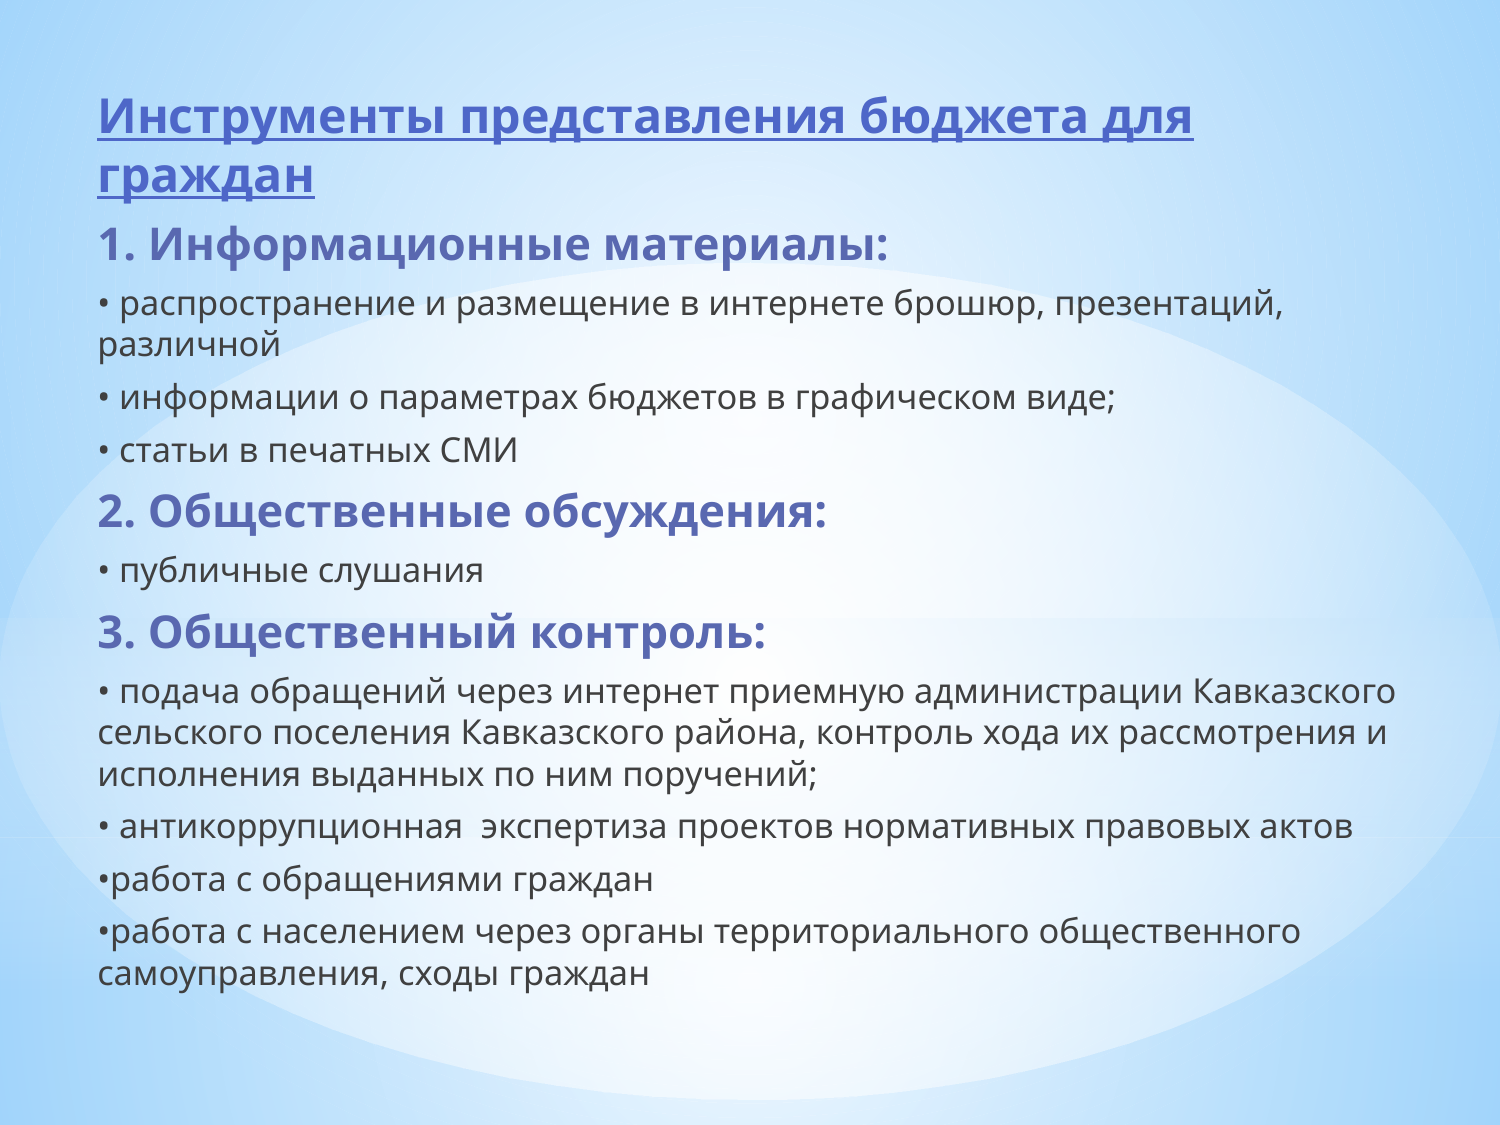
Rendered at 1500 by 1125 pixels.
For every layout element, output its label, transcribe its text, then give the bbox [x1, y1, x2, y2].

list Инструменты представления бюджета для граждан 1. Информационные материалы: • распространение и размещение в интернете брошюр, презентаций, различной • информации о параметрах бюджетов в графическом виде; • статьи в печатных СМИ 2. Общественные обсуждения: • публичные слушания 3. Общественный контроль: • подача обращений через интернет приемную администрации Кавказского сельского поселения Кавказского района, контроль хода их рассмотрения и исполнения выданных по ним поручений; • антикоррупционная экспертиза проектов нормативных правовых актов •работа с обращениями граждан •работа с населением через органы территориального общественного самоуправления, сходы граждан [75, 78, 1425, 1005]
